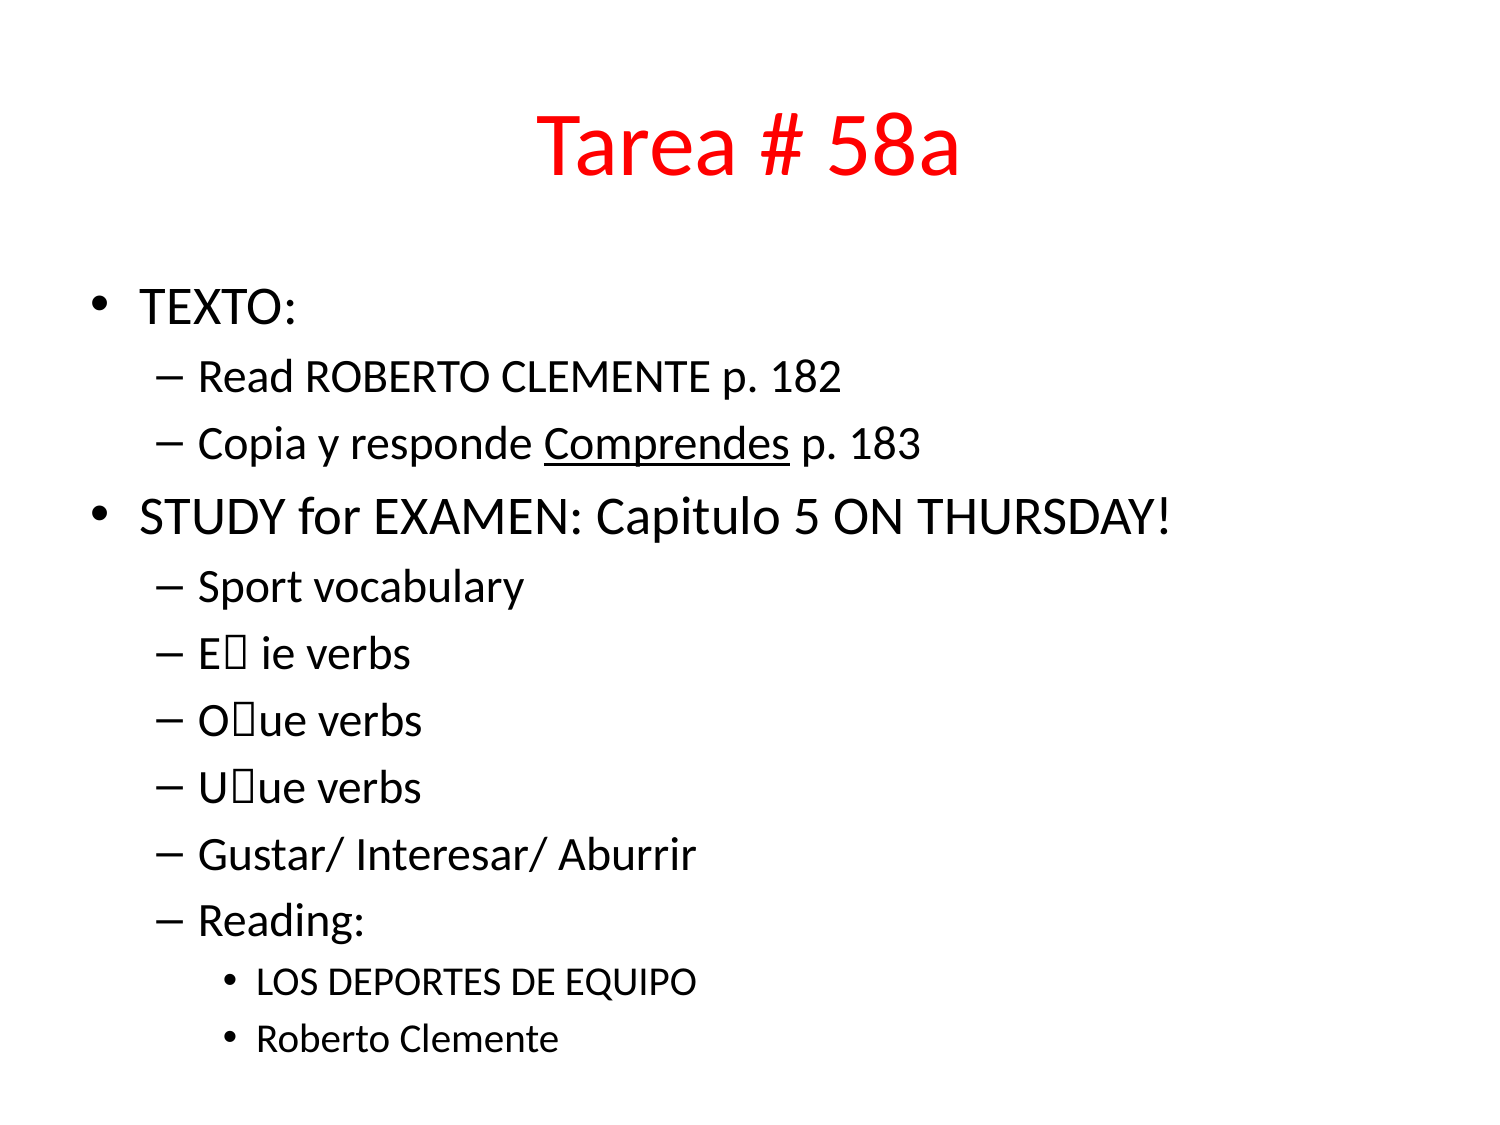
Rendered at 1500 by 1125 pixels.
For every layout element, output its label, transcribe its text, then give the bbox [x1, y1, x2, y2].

title Tarea # 58a [75, 45, 1425, 233]
list TEXTO: Read ROBERTO CLEMENTE p. 182 Copia y responde Comprendes p. 183 STUDY for EXAMEN: Capitulo 5 ON THURSDAY! Sport vocabulary E ie verbs Oue verbs Uue verbs Gustar/ Interesar/ Aburrir Reading: LOS DEPORTES DE EQUIPO Roberto Clemente [75, 262, 1425, 1075]
